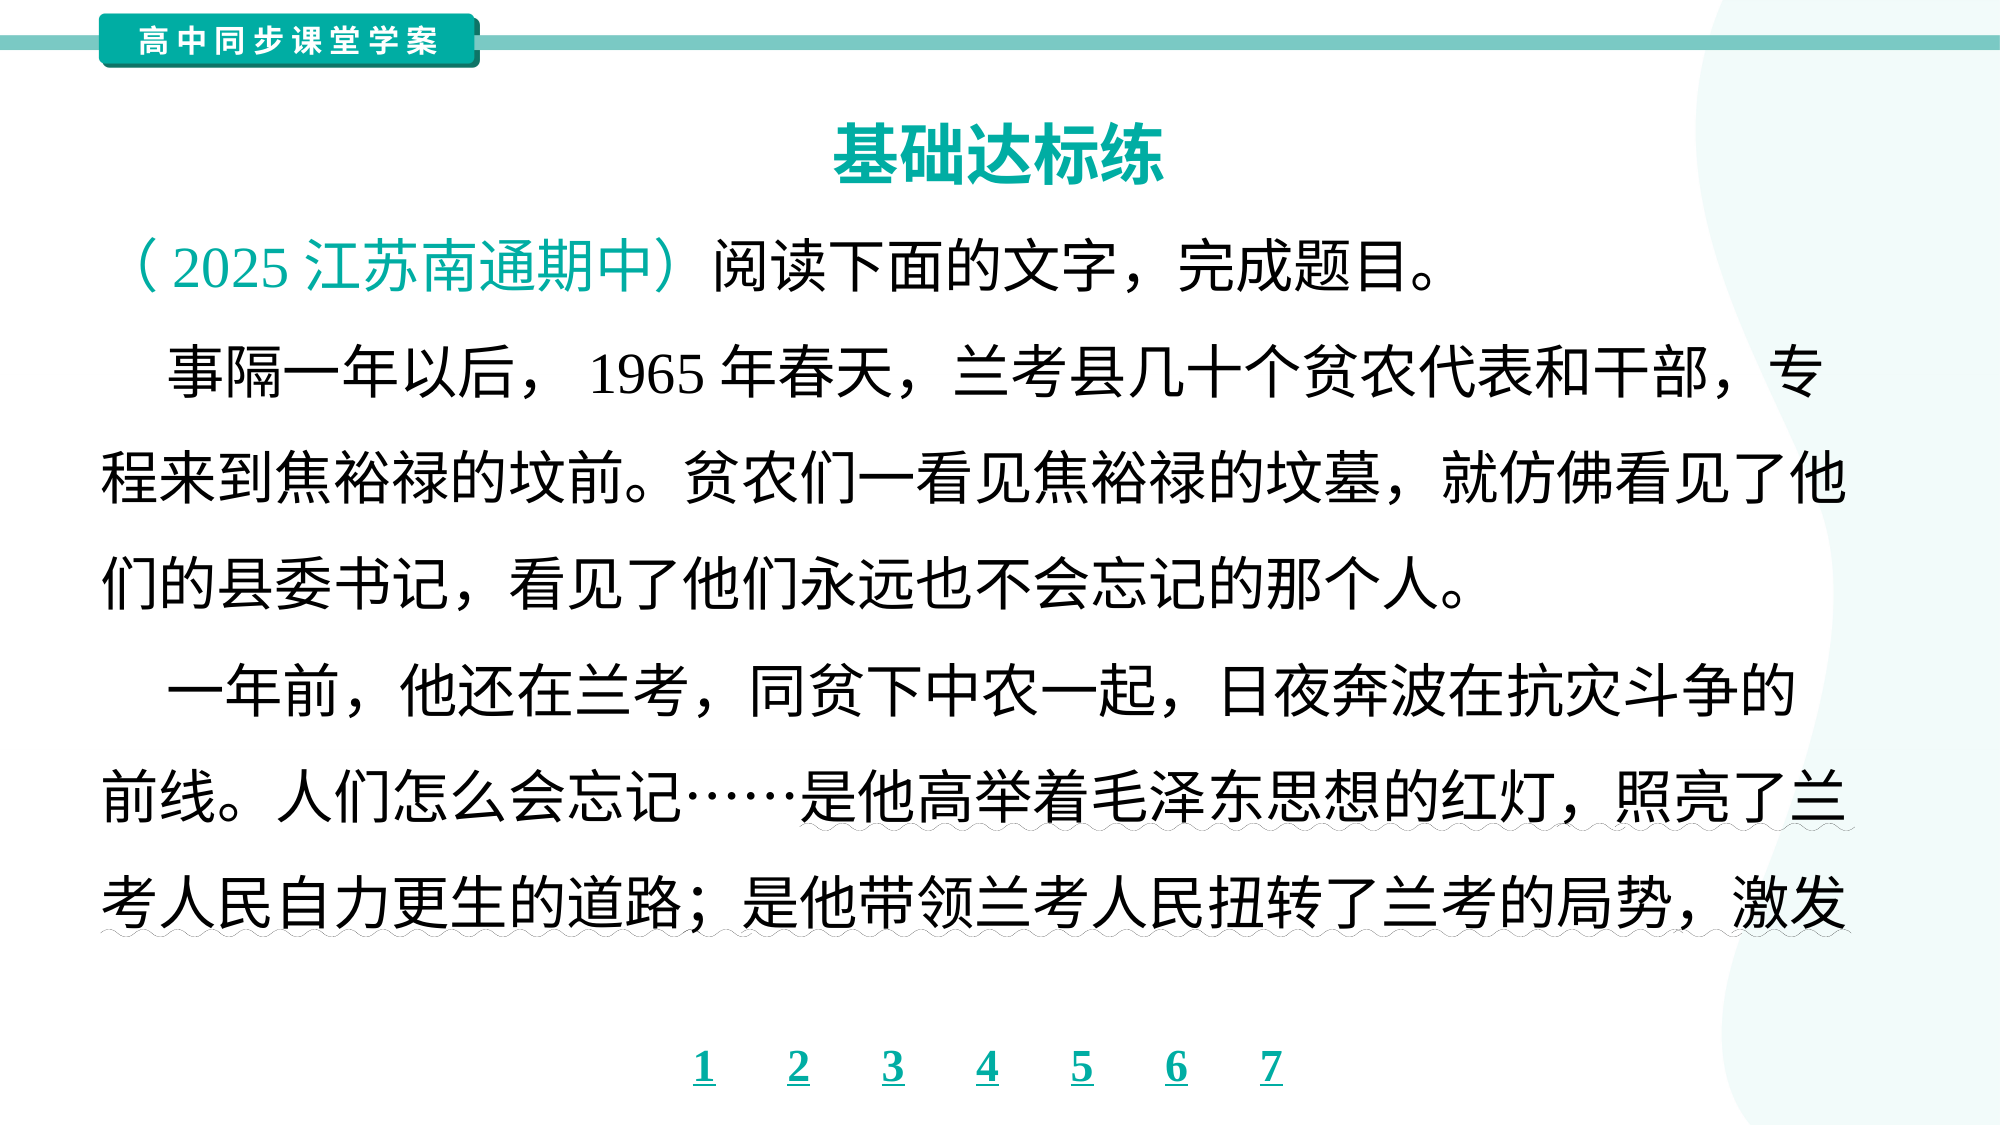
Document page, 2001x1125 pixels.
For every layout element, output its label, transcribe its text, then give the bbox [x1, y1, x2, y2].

text_box 基础达标练 [100, 76, 1899, 192]
text_box （2025江苏南通期中）阅读下面的文字，完成题目。 事隔一年以后，1965年春天，兰考县几十个贫农代表和干部，专 程来到焦裕禄的坟前。贫农们一看见焦裕禄的坟墓，就仿佛看见了他 们的县委书记，看见了他们永远也不会忘记的那个人。 一年前，他还在兰考，同贫下中农一起，日夜奔波在抗灾斗争的 前线。人们怎么会忘记……是他高举着毛泽东思想的红灯，照亮了兰 考人民自力更生的道路；是他带领兰考人民扭转了兰考的局势，激发 [100, 192, 1899, 937]
picture [0, 0, 2000, 1125]
